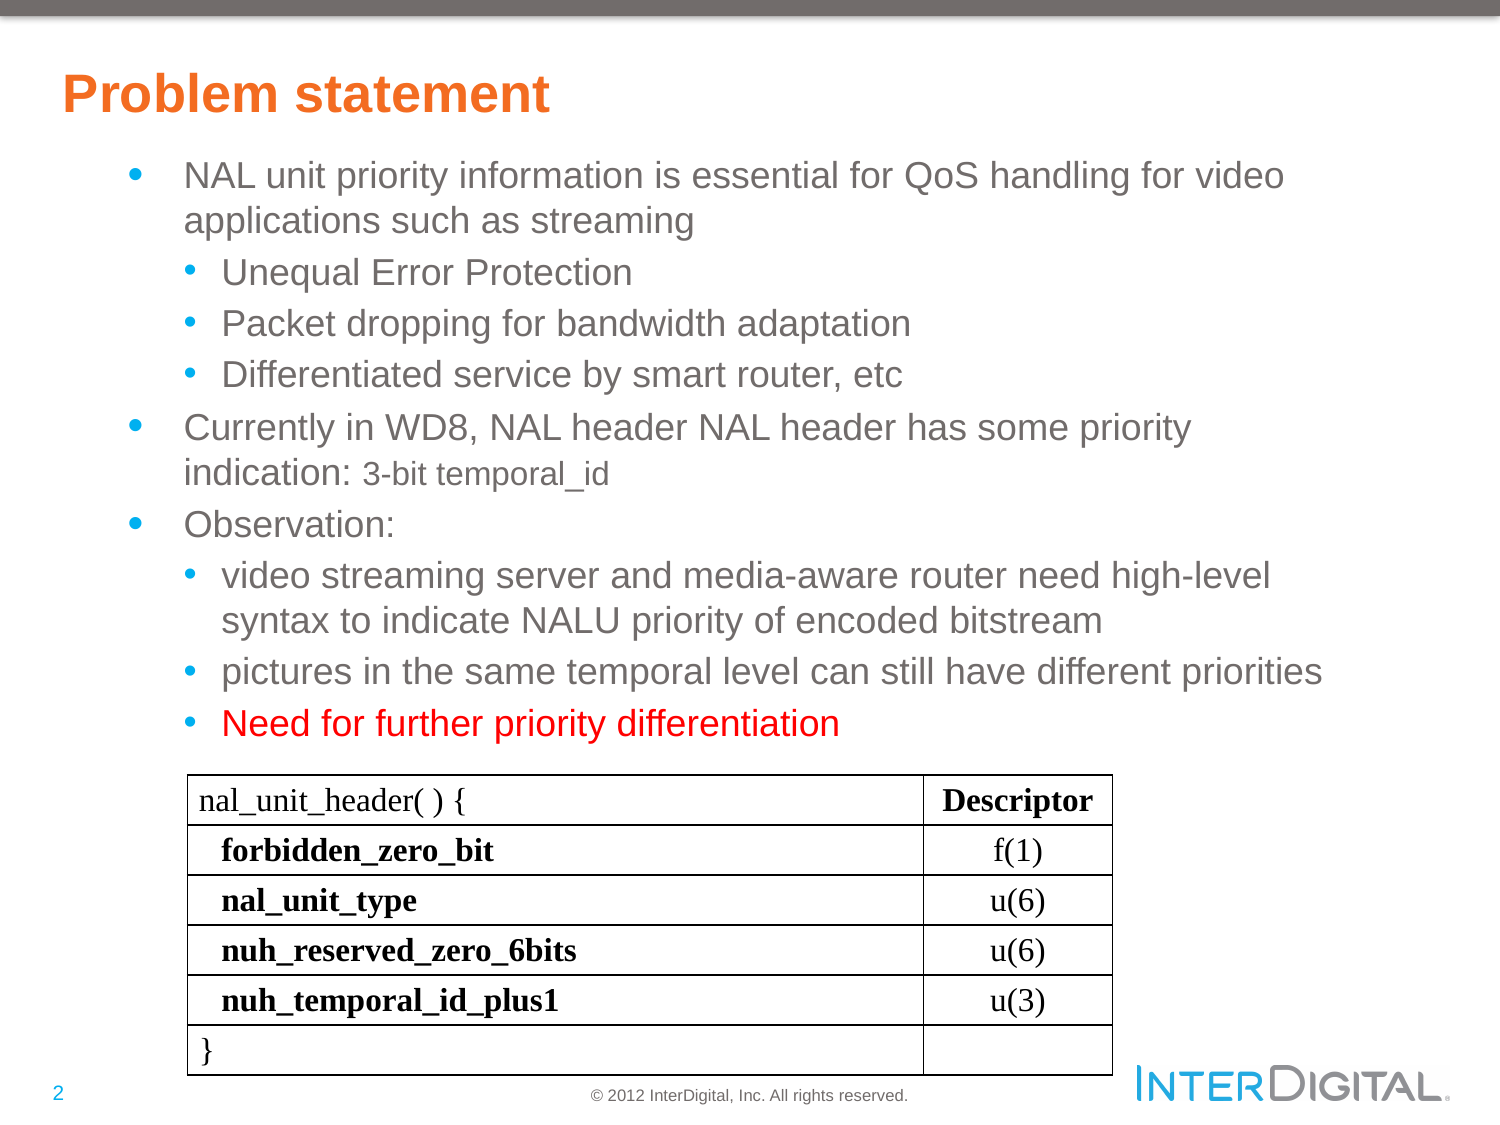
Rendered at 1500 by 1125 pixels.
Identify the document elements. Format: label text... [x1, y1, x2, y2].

table_cell u(6) [924, 876, 1112, 924]
table_cell forbidden_zero_bit [188, 826, 923, 874]
table_cell f(1) [924, 826, 1112, 874]
table_header Descriptor [924, 776, 1112, 824]
table_cell } [188, 1026, 923, 1074]
table_cell nal_unit_type [188, 876, 923, 924]
table_header nal_unit_header( ) { [188, 776, 923, 824]
table_cell nuh_reserved_zero_6bits [188, 926, 923, 974]
list NAL unit priority information is essential for QoS handling for video applications such as streaming Unequal Error Protection Packet dropping for bandwidth adaptation Differentiated service by smart router, etc Currently in WD8, NAL header NAL header has some priority indication: 3-bit temporal_id Observation: video streaming server and media-aware router need high-level syntax to indicate NALU priority of encoded bitstream pictures in the same temporal level can still have different priorities Need for further priority differentiation [112, 143, 1375, 725]
picture [1137, 1065, 1450, 1101]
table_cell [924, 1026, 1112, 1074]
table_cell nuh_temporal_id_plus1 [188, 976, 923, 1024]
table_cell u(6) [924, 926, 1112, 974]
title Problem statement [48, 45, 1438, 138]
table_cell u(3) [924, 976, 1112, 1024]
